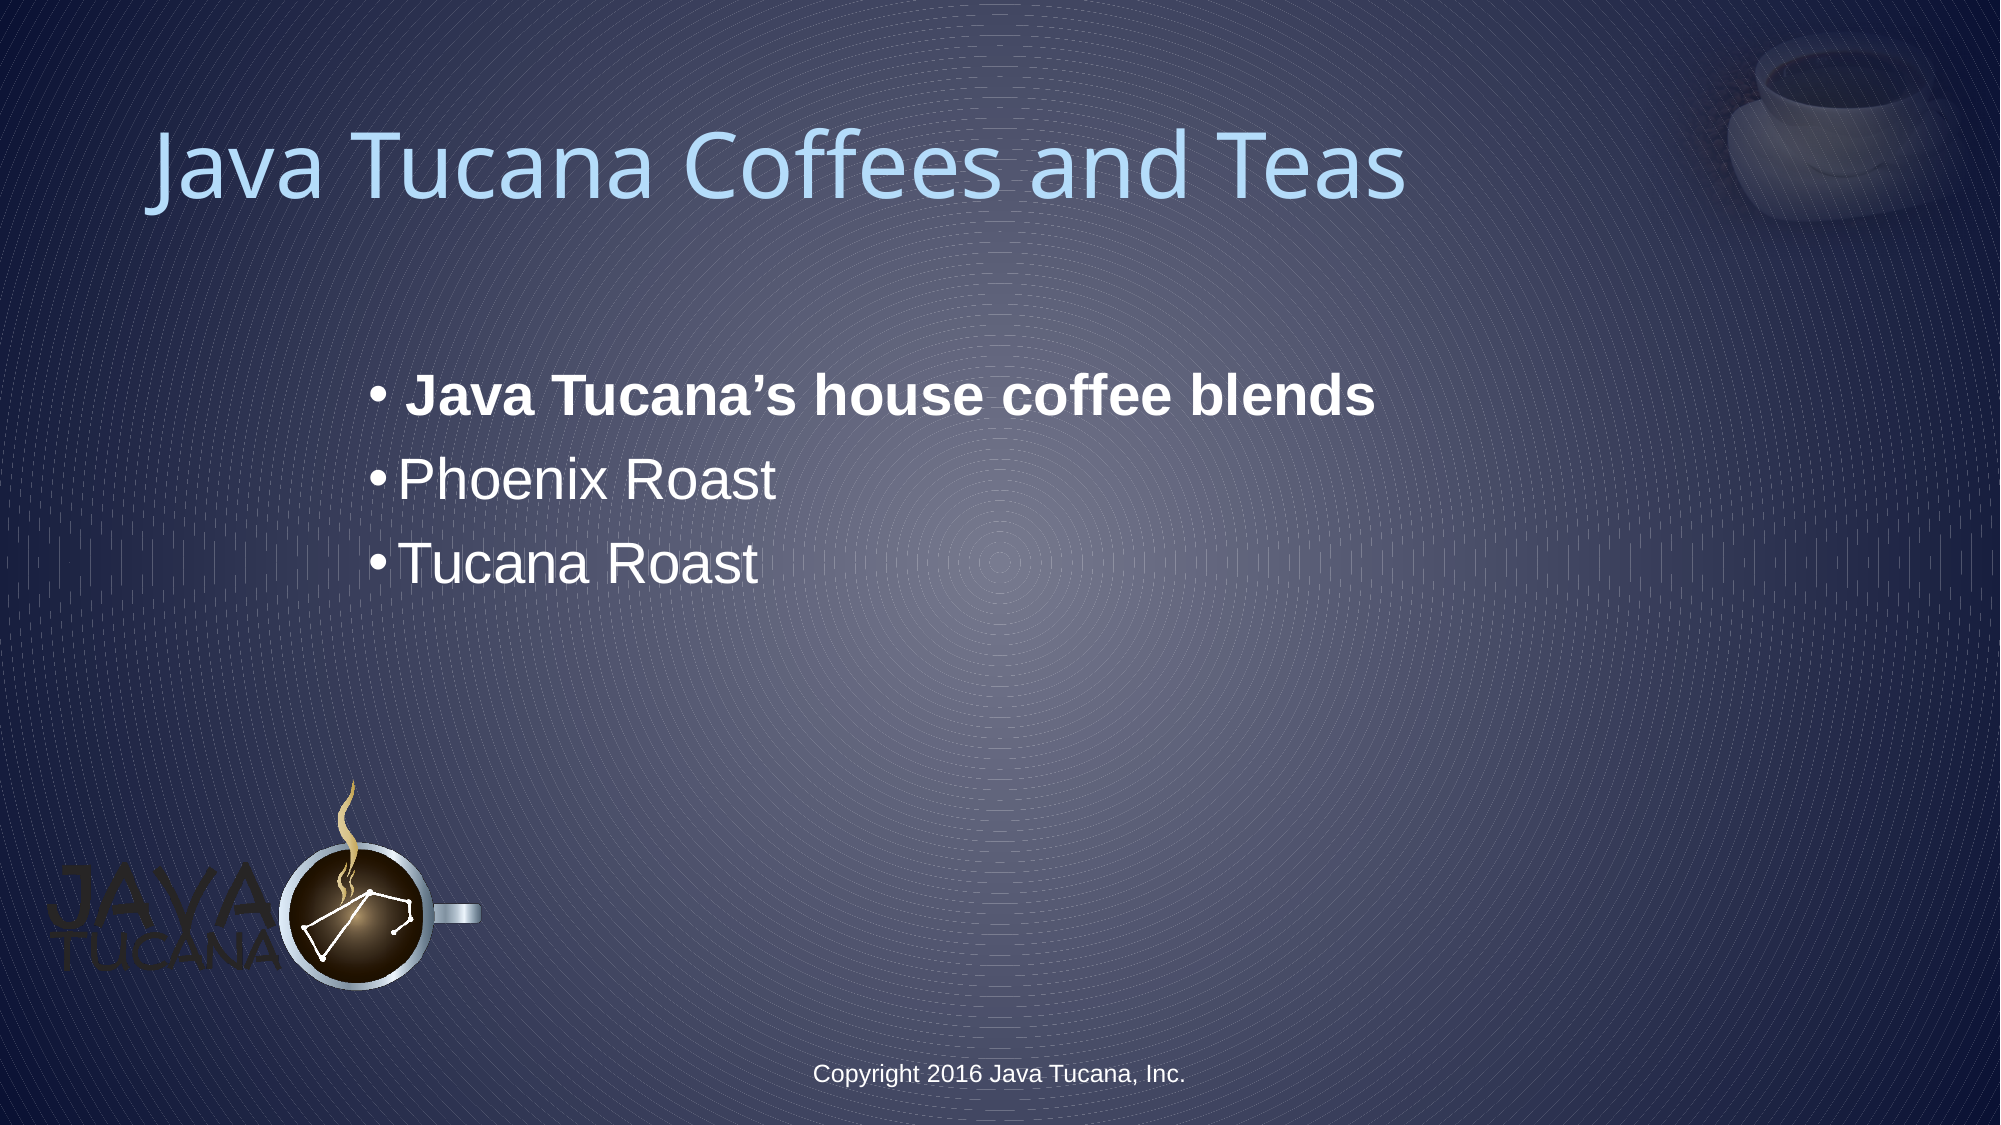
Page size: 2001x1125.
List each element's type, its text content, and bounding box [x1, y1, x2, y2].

footer Copyright 2016 Java Tucana, Inc. [662, 1042, 1338, 1103]
title Java Tucana Coffees and Teas [137, 59, 1863, 278]
list Java Tucana’s house coffee blends Phoenix Roast Tucana Roast [353, 357, 1657, 1016]
picture [27, 774, 353, 1001]
